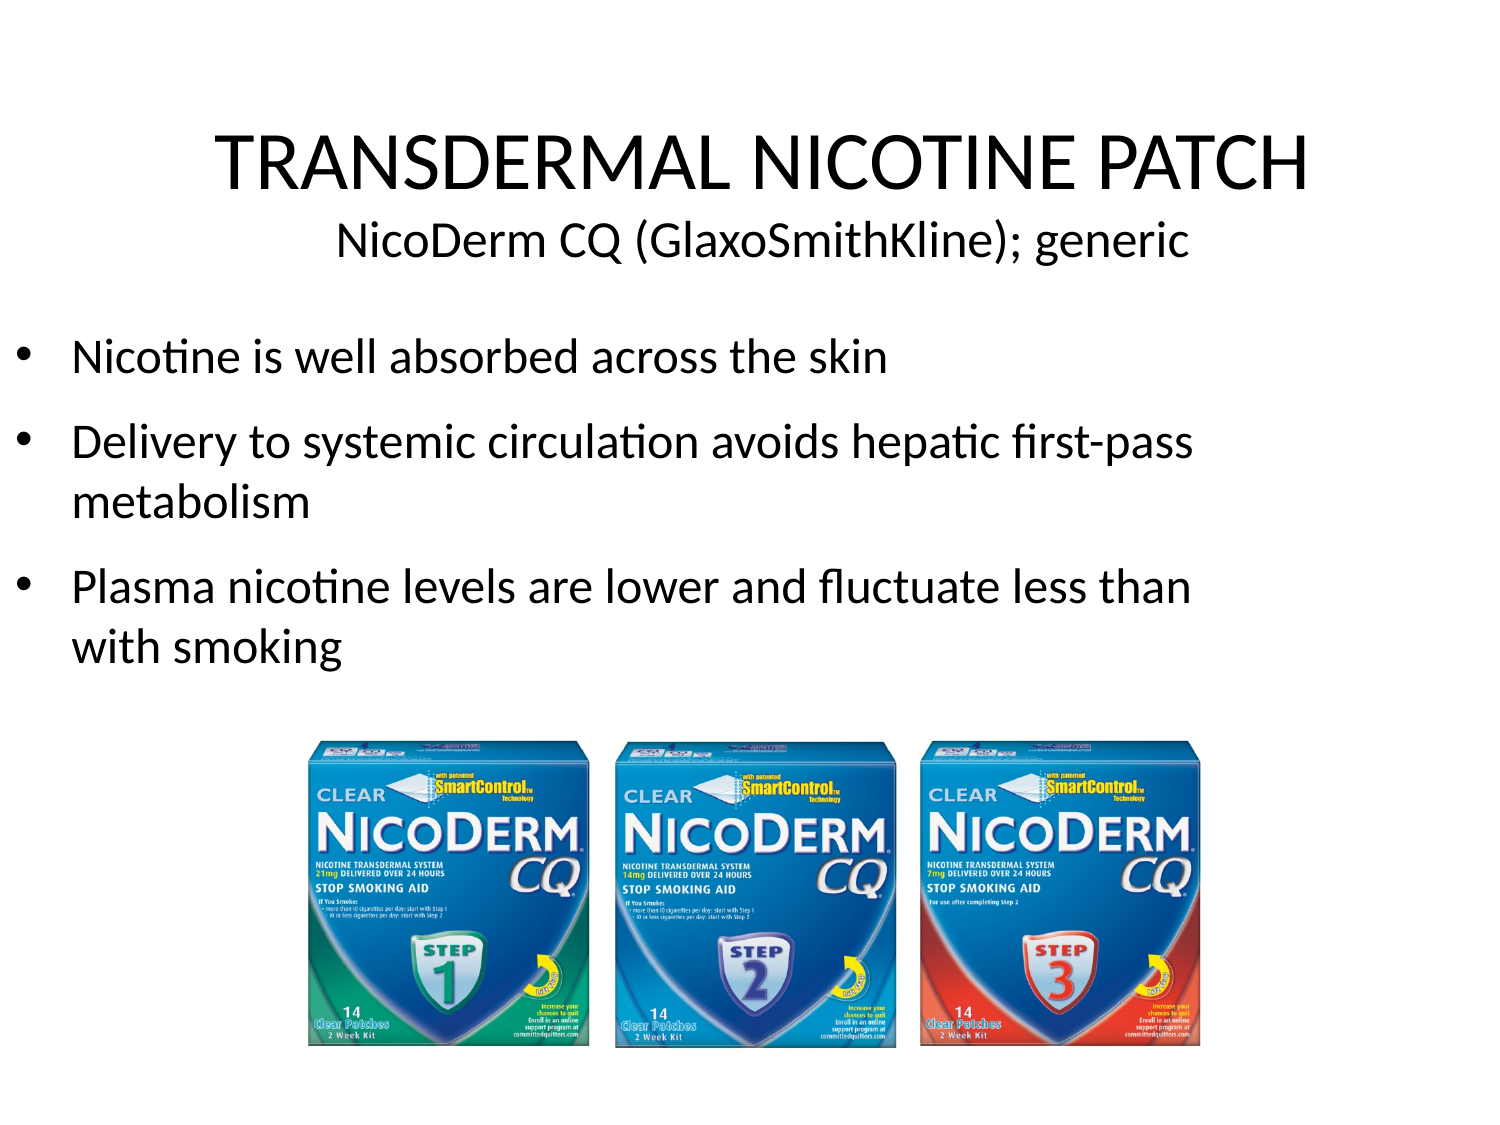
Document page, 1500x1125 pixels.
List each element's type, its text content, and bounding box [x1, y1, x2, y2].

title TRANSDERMAL NICOTINE PATCH NicoDerm CQ (GlaxoSmithKline); generic [147, 93, 1379, 281]
list Nicotine is well absorbed across the skin Delivery to systemic circulation avoids hepatic first-pass metabolism Plasma nicotine levels are lower and fluctuate less than with smoking [0, 316, 1241, 973]
picture [298, 709, 598, 1074]
picture [912, 709, 1214, 1074]
picture [608, 710, 910, 1075]
